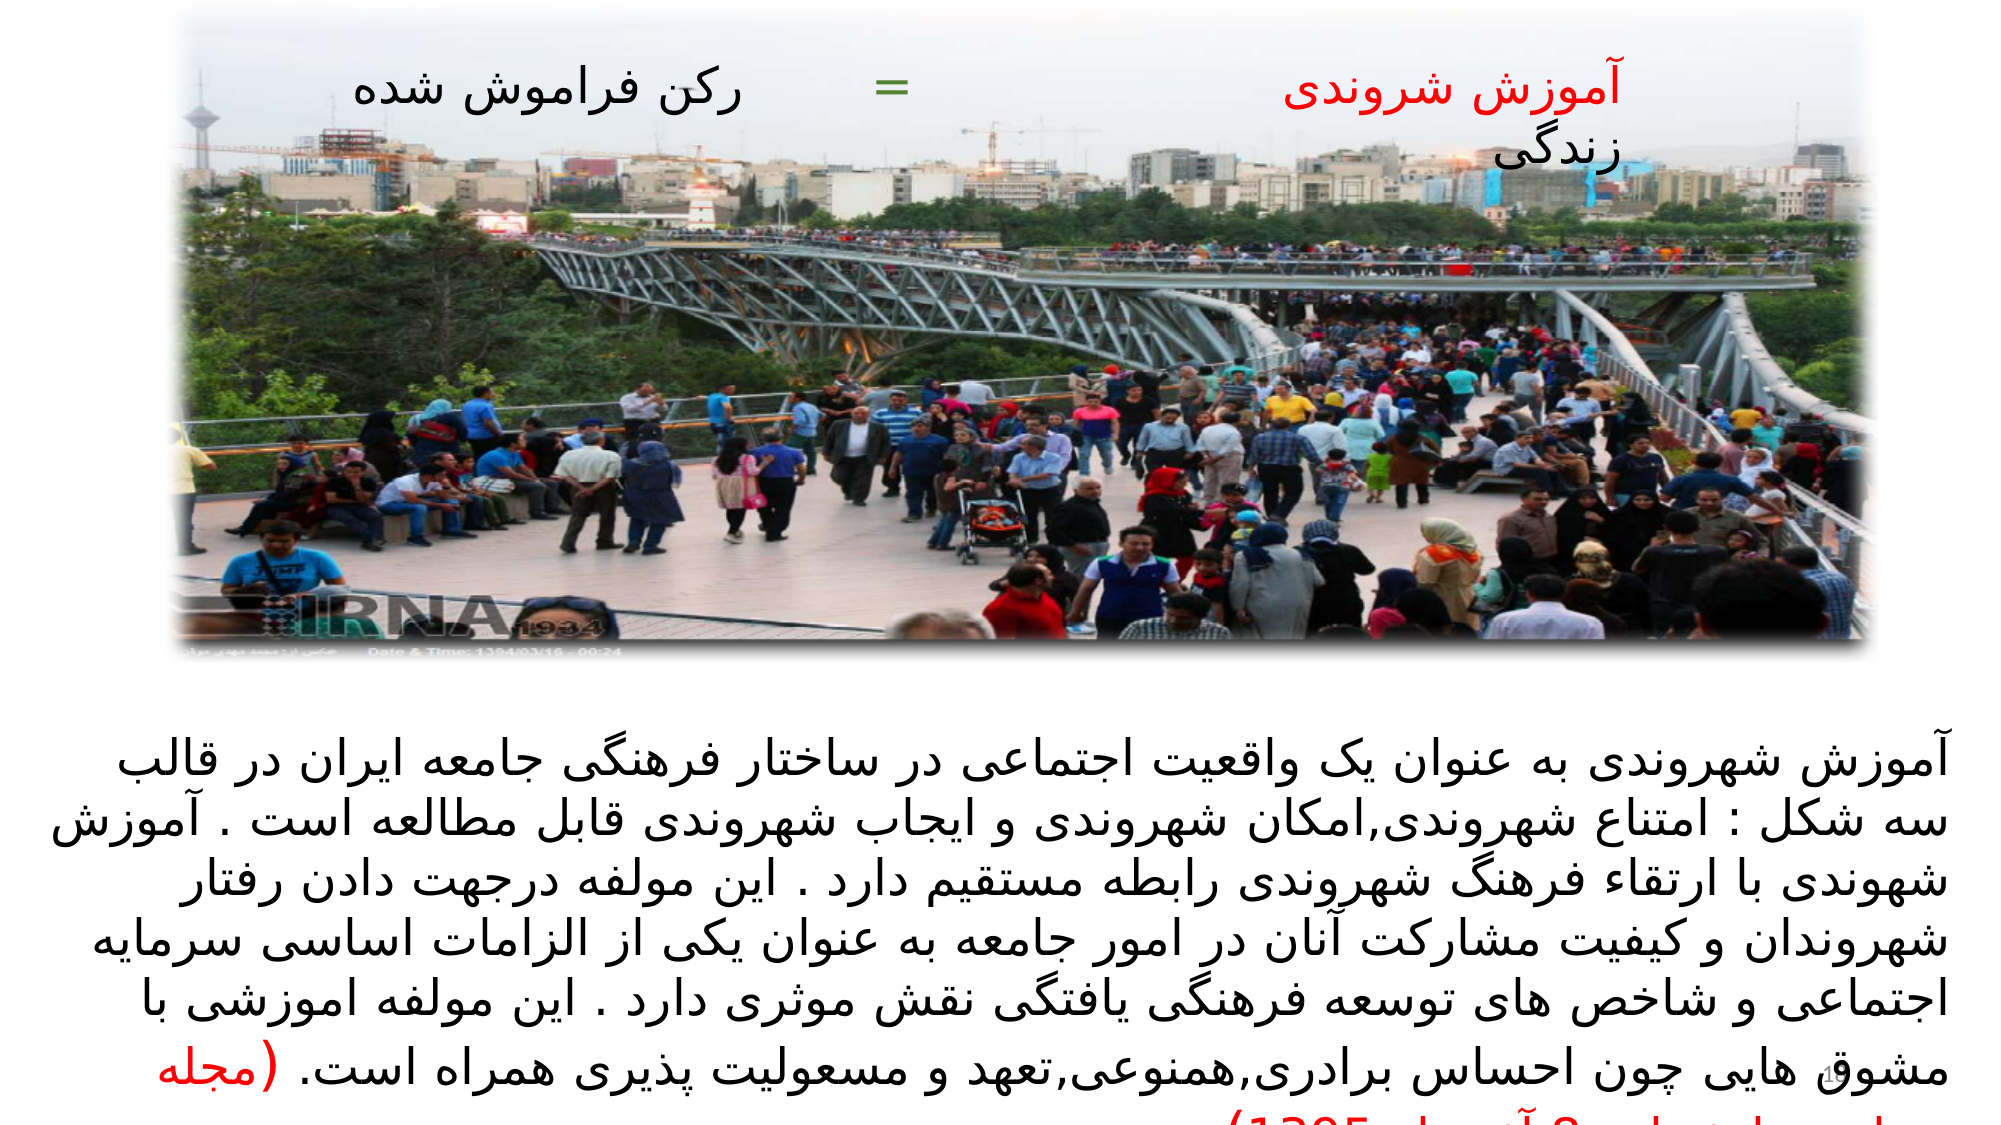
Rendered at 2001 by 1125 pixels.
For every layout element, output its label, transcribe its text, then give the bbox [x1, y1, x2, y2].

text_box آموزش شهروندی به عنوان یک واقعیت اجتماعی در ساختار فرهنگی جامعه ایران در قالب سه شکل : امتناع شهروندی,امکان شهروندی و ایجاب شهروندی قابل مطالعه است . آموزش شهوندی با ارتقاء فرهنگ شهروندی رابطه مستقیم دارد . این مولفه درجهت دادن رفتار شهروندان و کیفیت مشارکت آنان در امور جامعه به عنوان یکی از الزامات اساسی سرمایه اجتماعی و شاخص های توسعه فرهنگی یافتگی نقش موثری دارد . این مولفه اموزشی با مشوق هایی چون احساس برادری,همنوعی,تعهد و مسعولیت پذیری همراه است. (مجله تهران زیبا شماره 8 آذر ماه 1395) [31, 718, 1966, 1125]
picture [165, 0, 1878, 665]
